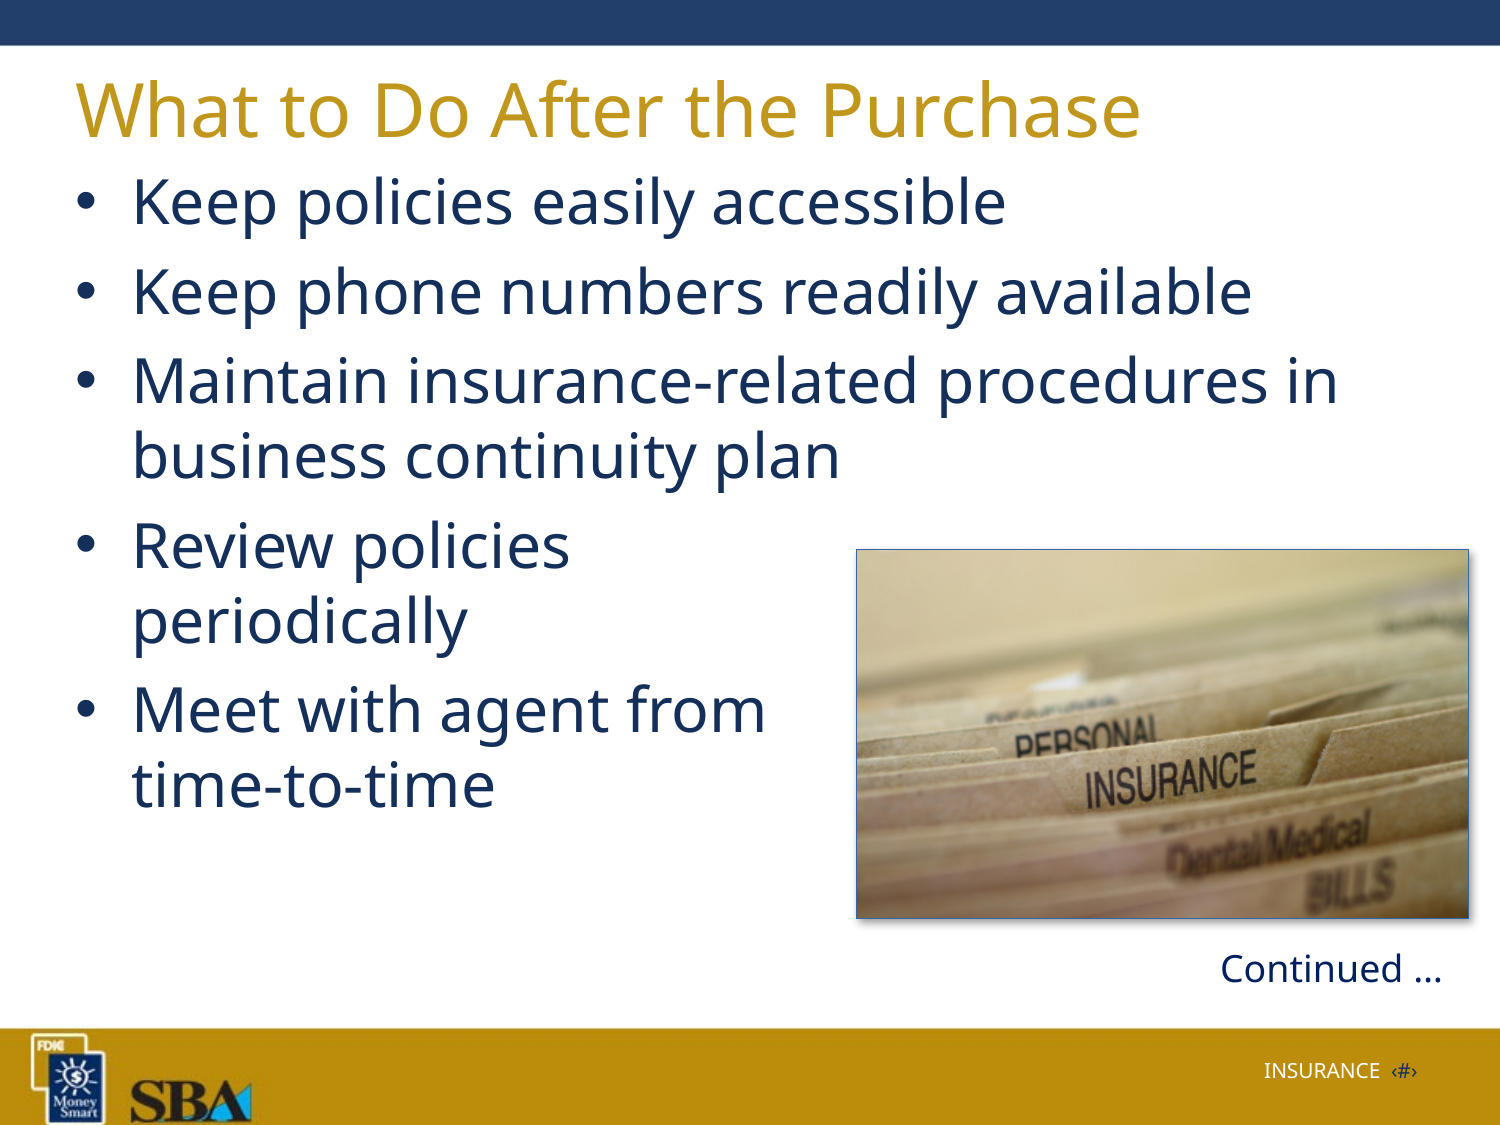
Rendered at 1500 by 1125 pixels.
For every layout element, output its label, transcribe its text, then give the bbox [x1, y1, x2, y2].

picture [0, 0, 1500, 1125]
list Keep policies easily accessible Keep phone numbers readily available Maintain insurance-related procedures in business continuity plan Review policies periodically Meet with agent from time-to-time [74, 161, 1426, 1013]
text_box Continued … [1212, 937, 1451, 998]
title What to Do After the Purchase [74, 61, 1426, 161]
